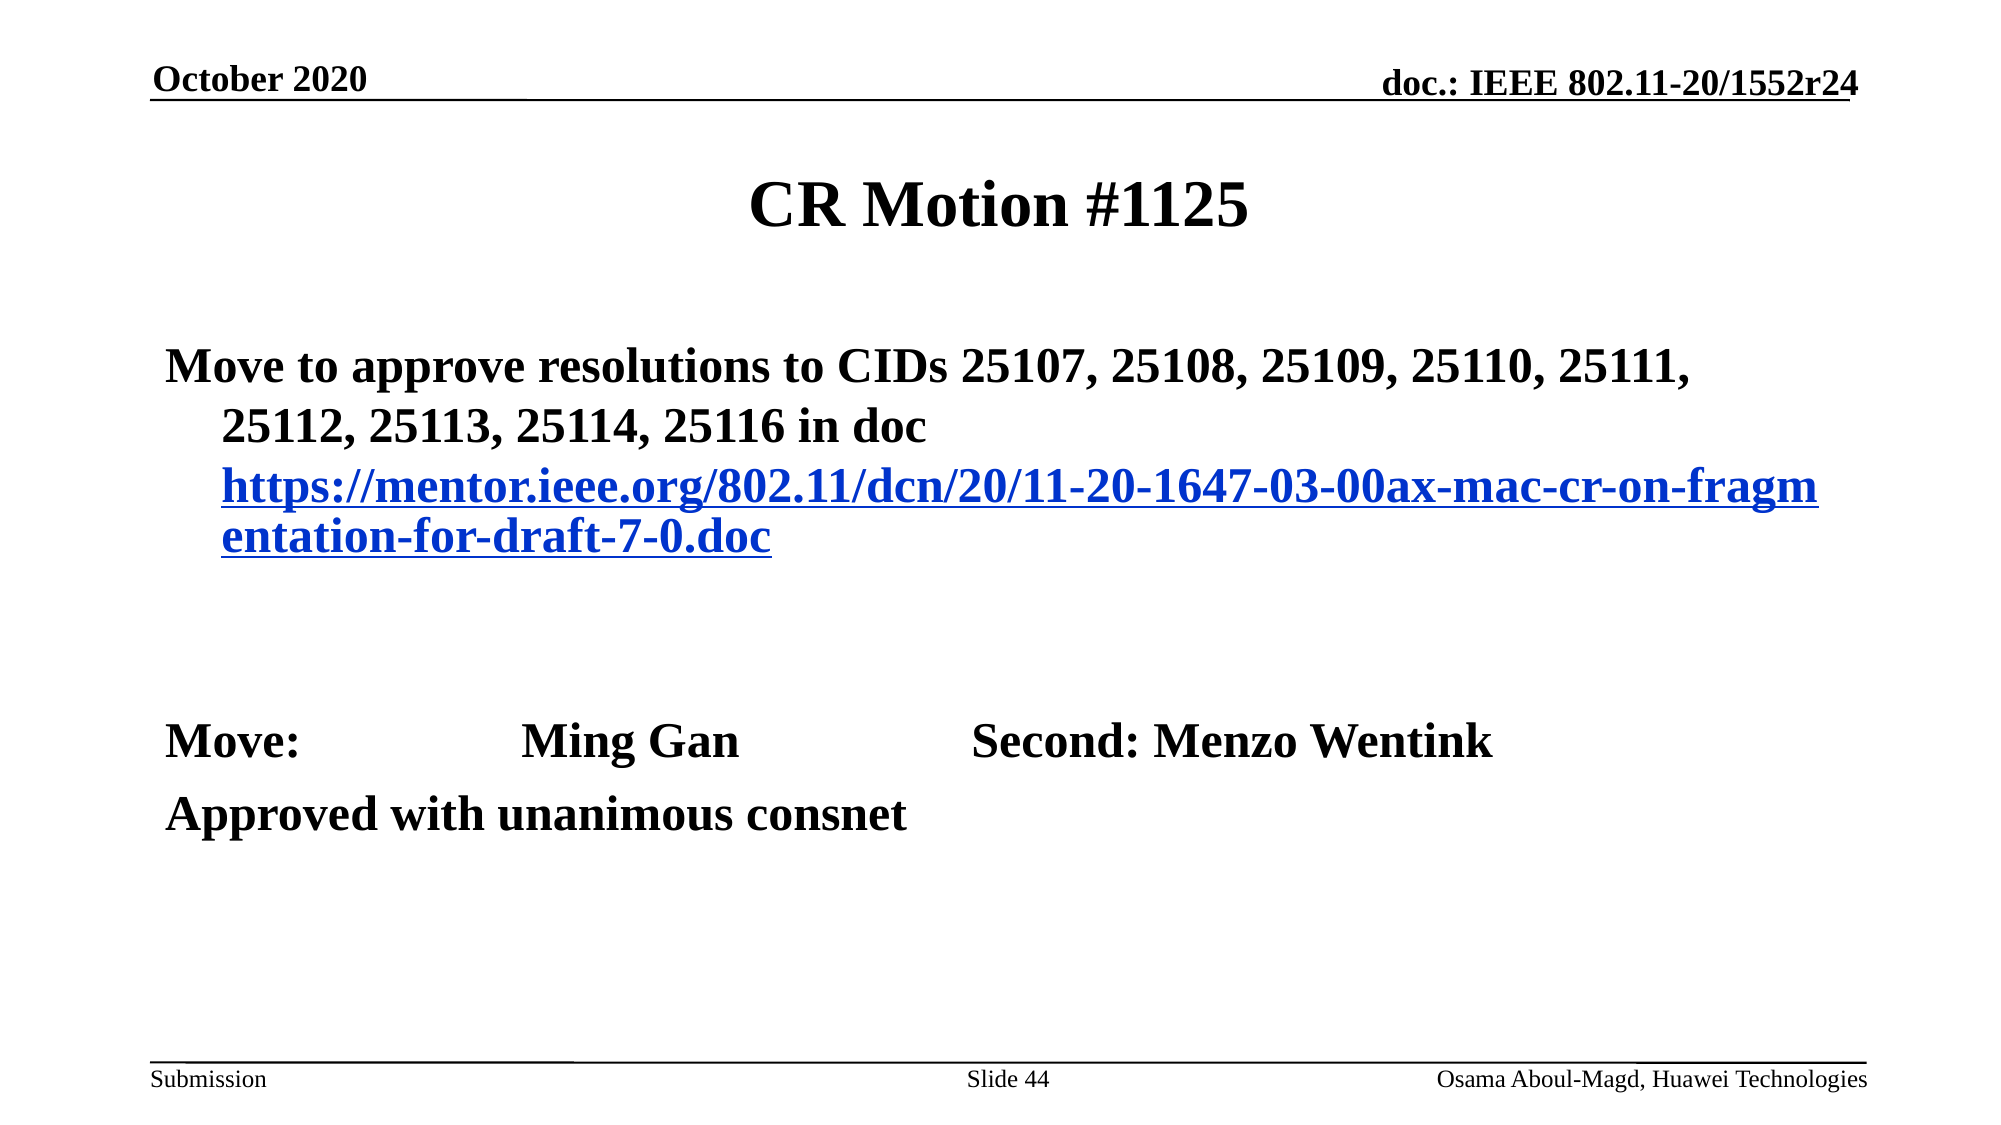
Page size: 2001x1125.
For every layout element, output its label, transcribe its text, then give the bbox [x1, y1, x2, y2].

slide_number Slide 44 [950, 1061, 1067, 1123]
title CR Motion #1125 [149, 112, 1850, 288]
footer Osama Aboul-Magd, Huawei Technologies [1171, 1061, 1869, 1093]
list Move to approve resolutions to CIDs 25107, 25108, 25109, 25110, 25111, 25112, 25113, 25114, 25116 in doc https://mentor.ieee.org/802.11/dcn/20/11-20-1647-03-00ax-mac-cr-on-fragmentation-for-draft-7-0.doc Move: Ming Gan Second: Menzo Wentink Approved with unanimous consnet [149, 324, 1850, 1000]
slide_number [152, 54, 563, 100]
